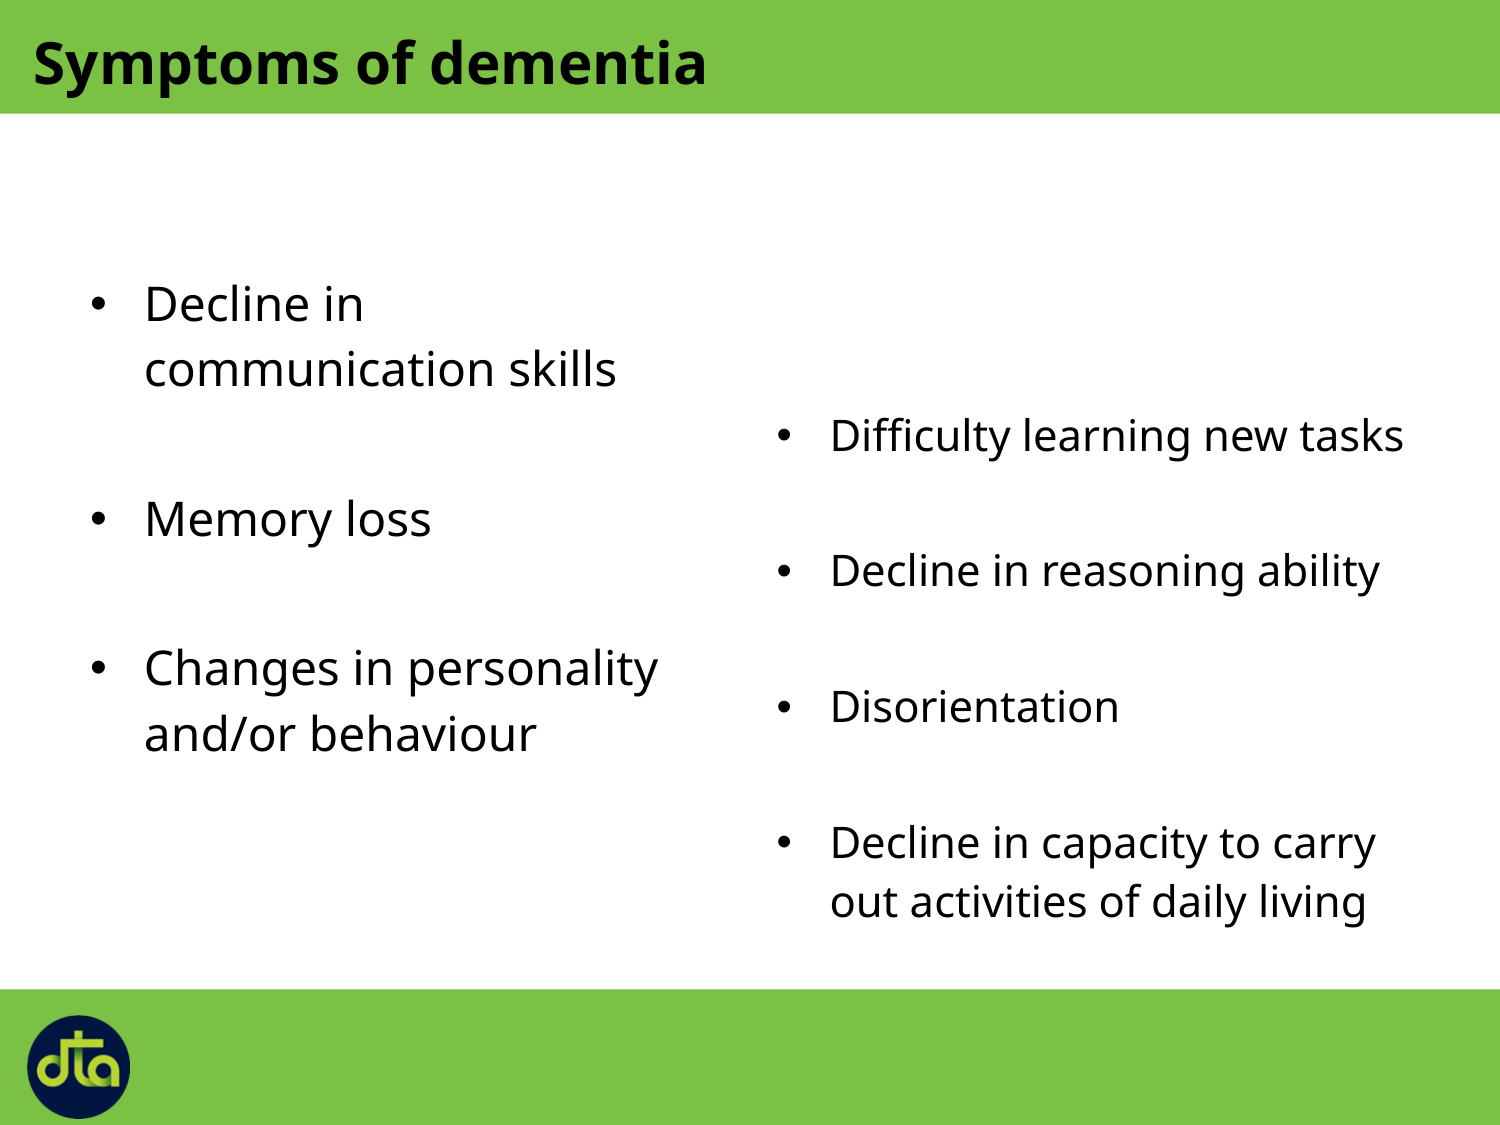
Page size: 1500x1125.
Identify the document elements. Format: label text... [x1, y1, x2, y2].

text_box Difficulty learning new tasks Decline in reasoning ability Disorientation Decline in capacity to carry out activities of daily living [761, 397, 1425, 1000]
text_box Decline in communication skills Memory loss Changes in personality and/or behaviour [74, 262, 738, 775]
picture [27, 1015, 131, 1120]
text_box Symptoms of dementia [3, 4, 740, 120]
